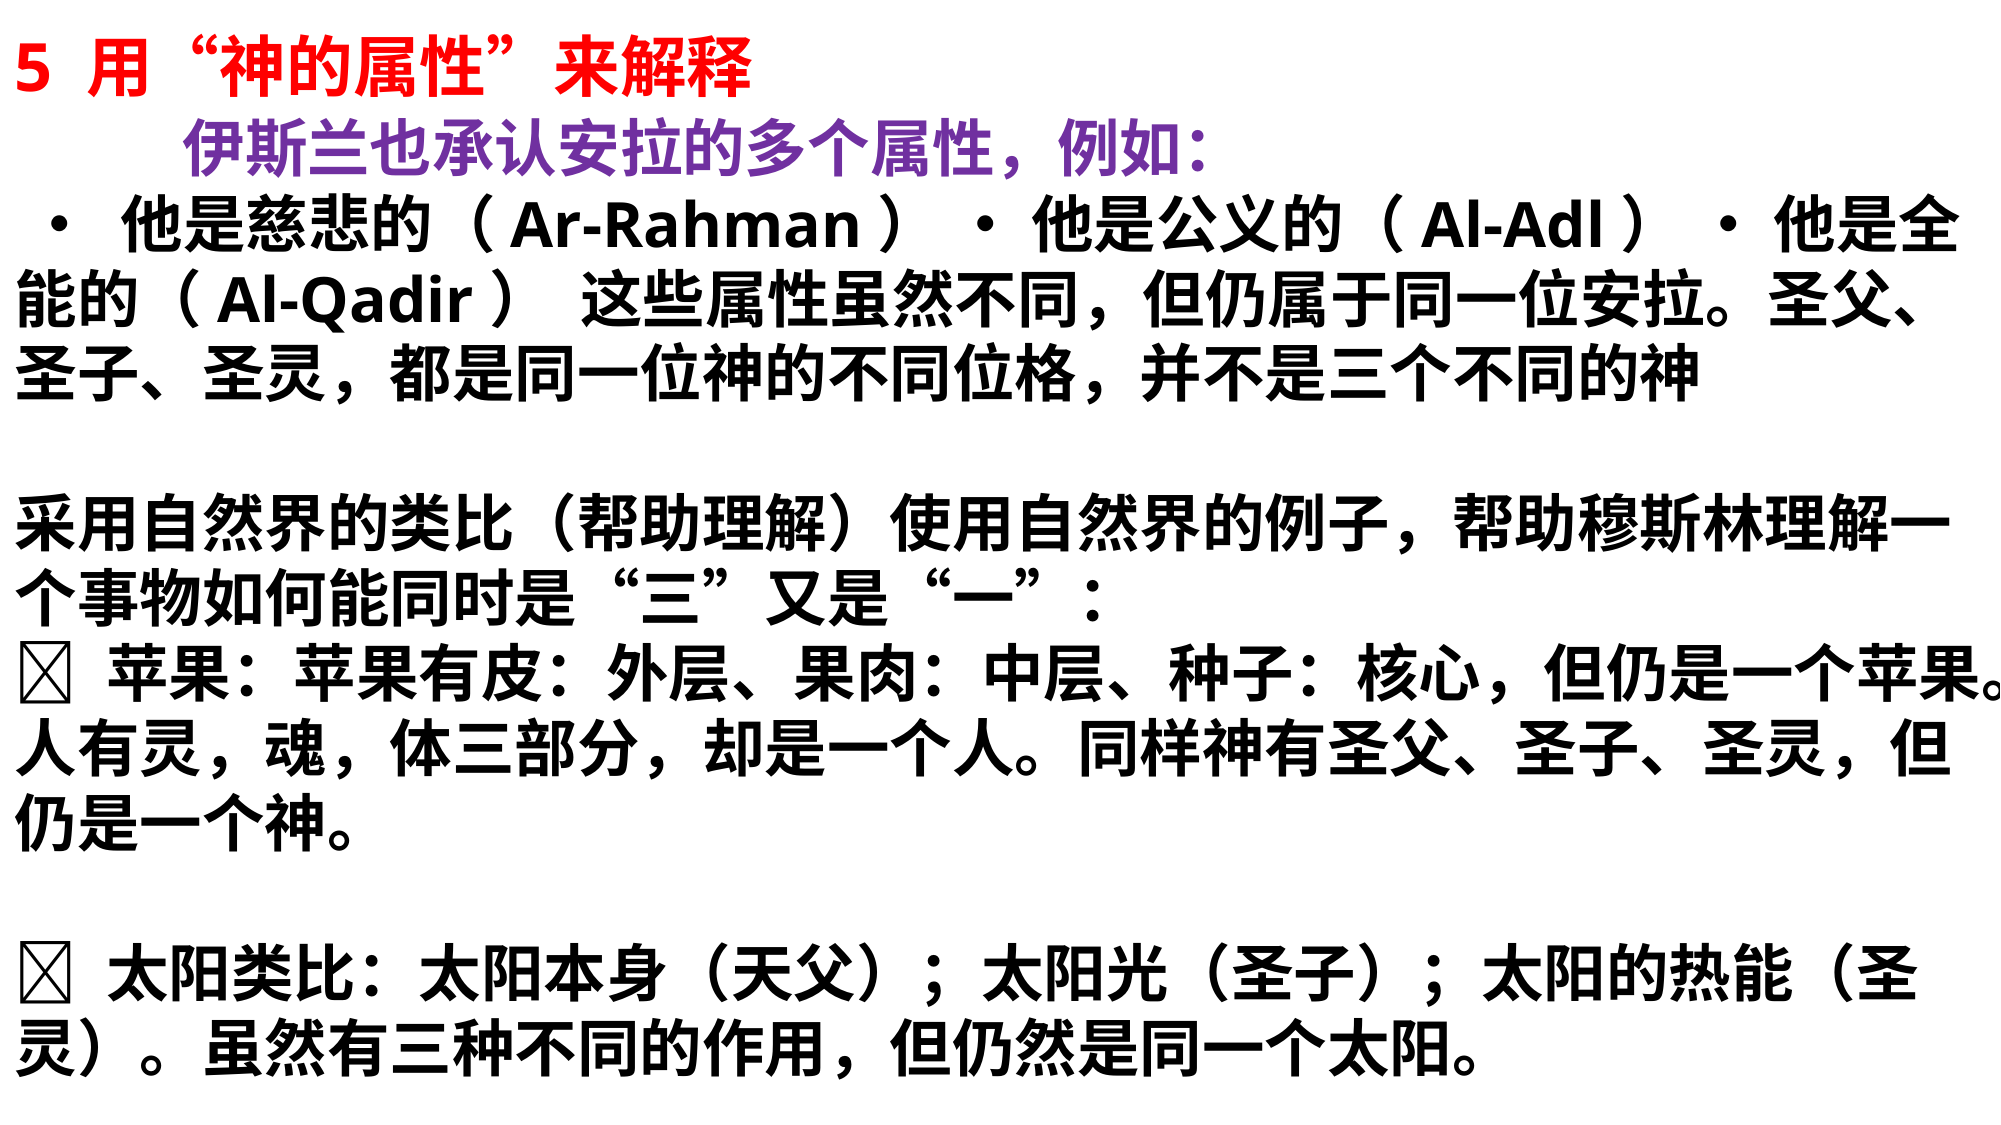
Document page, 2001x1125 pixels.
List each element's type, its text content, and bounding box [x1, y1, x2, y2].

text_box 5 用“神的属性”来解释 伊斯兰也承认安拉的多个属性，例如： • 他是慈悲的（Ar-Rahman） • 他是公义的（Al-Adl） • 他是全能的（Al-Qadir） 这些属性虽然不同，但仍属于同一位安拉。圣父、圣子、圣灵，都是同一位神的不同位格，并不是三个不同的神 采用自然界的类比（帮助理解）使用自然界的例子，帮助穆斯林理解一个事物如何能同时是“三”又是“一”： 🍎 苹果：苹果有皮：外层、果肉：中层、种子：核心，但仍是一个苹果。人有灵，魂，体三部分，却是一个人。同样神有圣父、圣子、圣灵，但仍是一个神。 🌞 太阳类比：太阳本身（天父）；太阳光（圣子）；太阳的热能（圣灵）。虽然有三种不同的作用，但仍然是同一个太阳。 [0, 17, 2000, 1092]
